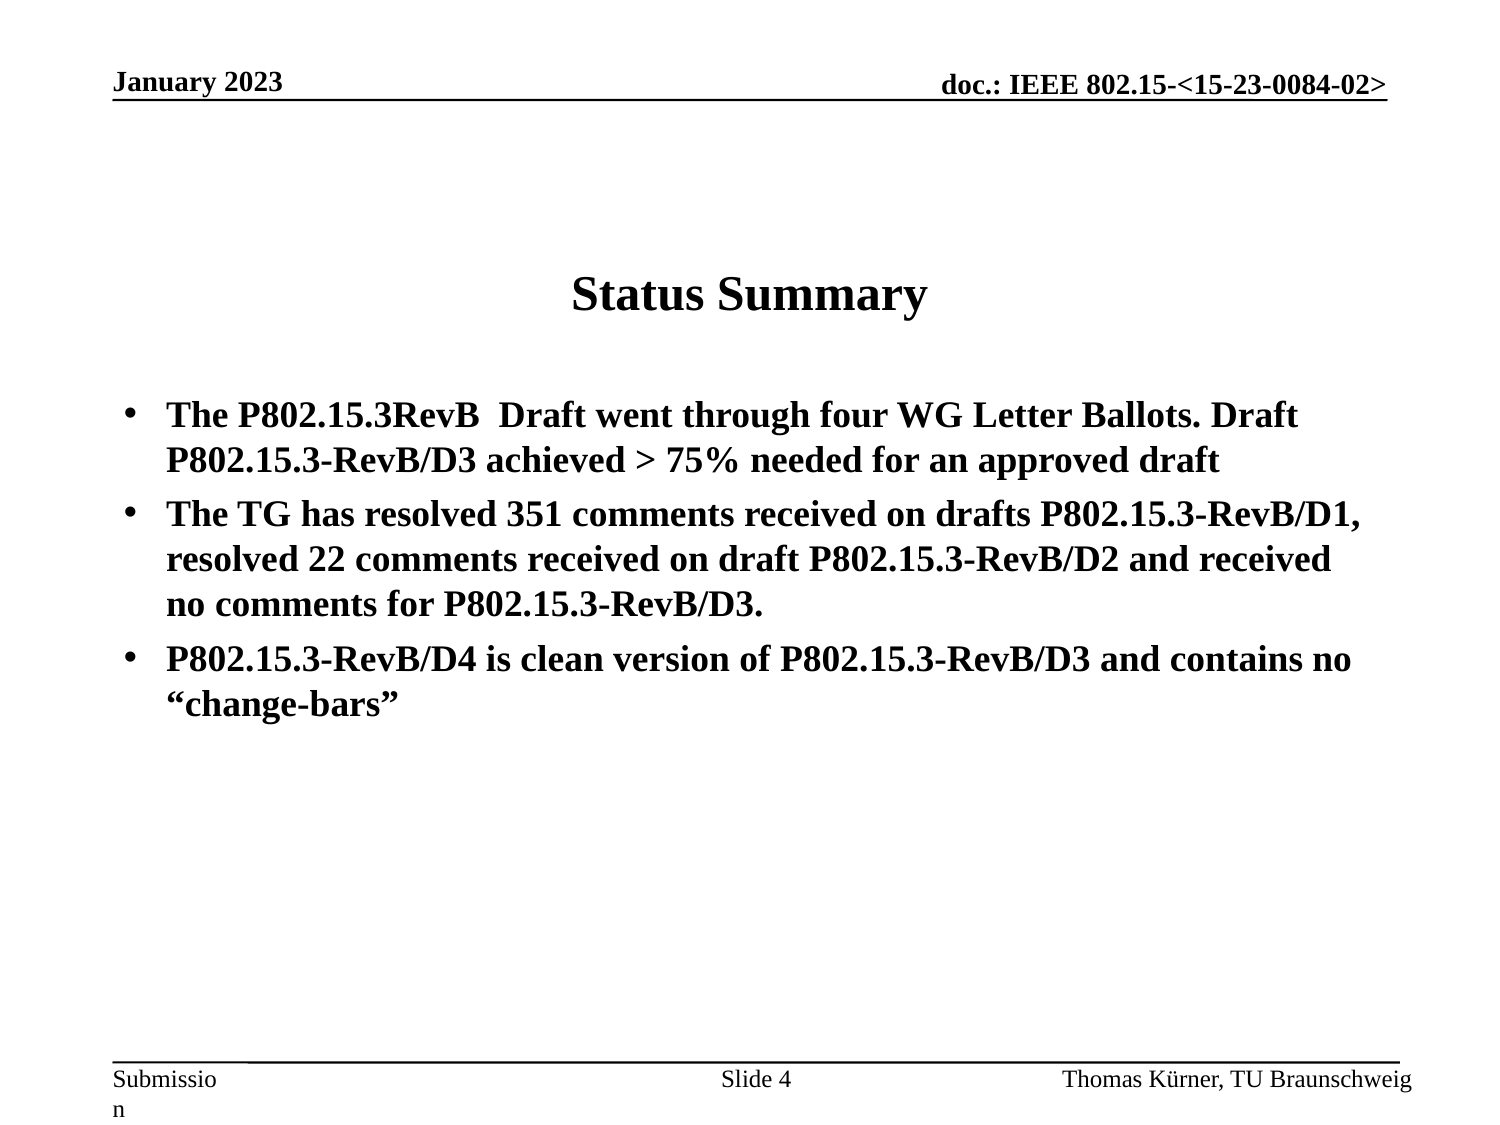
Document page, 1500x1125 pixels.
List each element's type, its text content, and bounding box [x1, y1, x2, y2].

footer Thomas Kürner, TU Braunschweig [900, 1062, 1413, 1093]
slide_number Slide 4 [712, 1062, 800, 1093]
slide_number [112, 62, 375, 98]
text_box Status Summary [112, 224, 1387, 356]
text_box The P802.15.3RevB Draft went through four WG Letter Ballots. Draft P802.15.3-RevB/D3 achieved > 75% needed for an approved draft The TG has resolved 351 comments received on drafts P802.15.3-RevB/D1, resolved 22 comments received on draft P802.15.3-RevB/D2 and received no comments for P802.15.3-RevB/D3. P802.15.3-RevB/D4 is clean version of P802.15.3-RevB/D3 and contains no “change-bars” [112, 384, 1387, 891]
